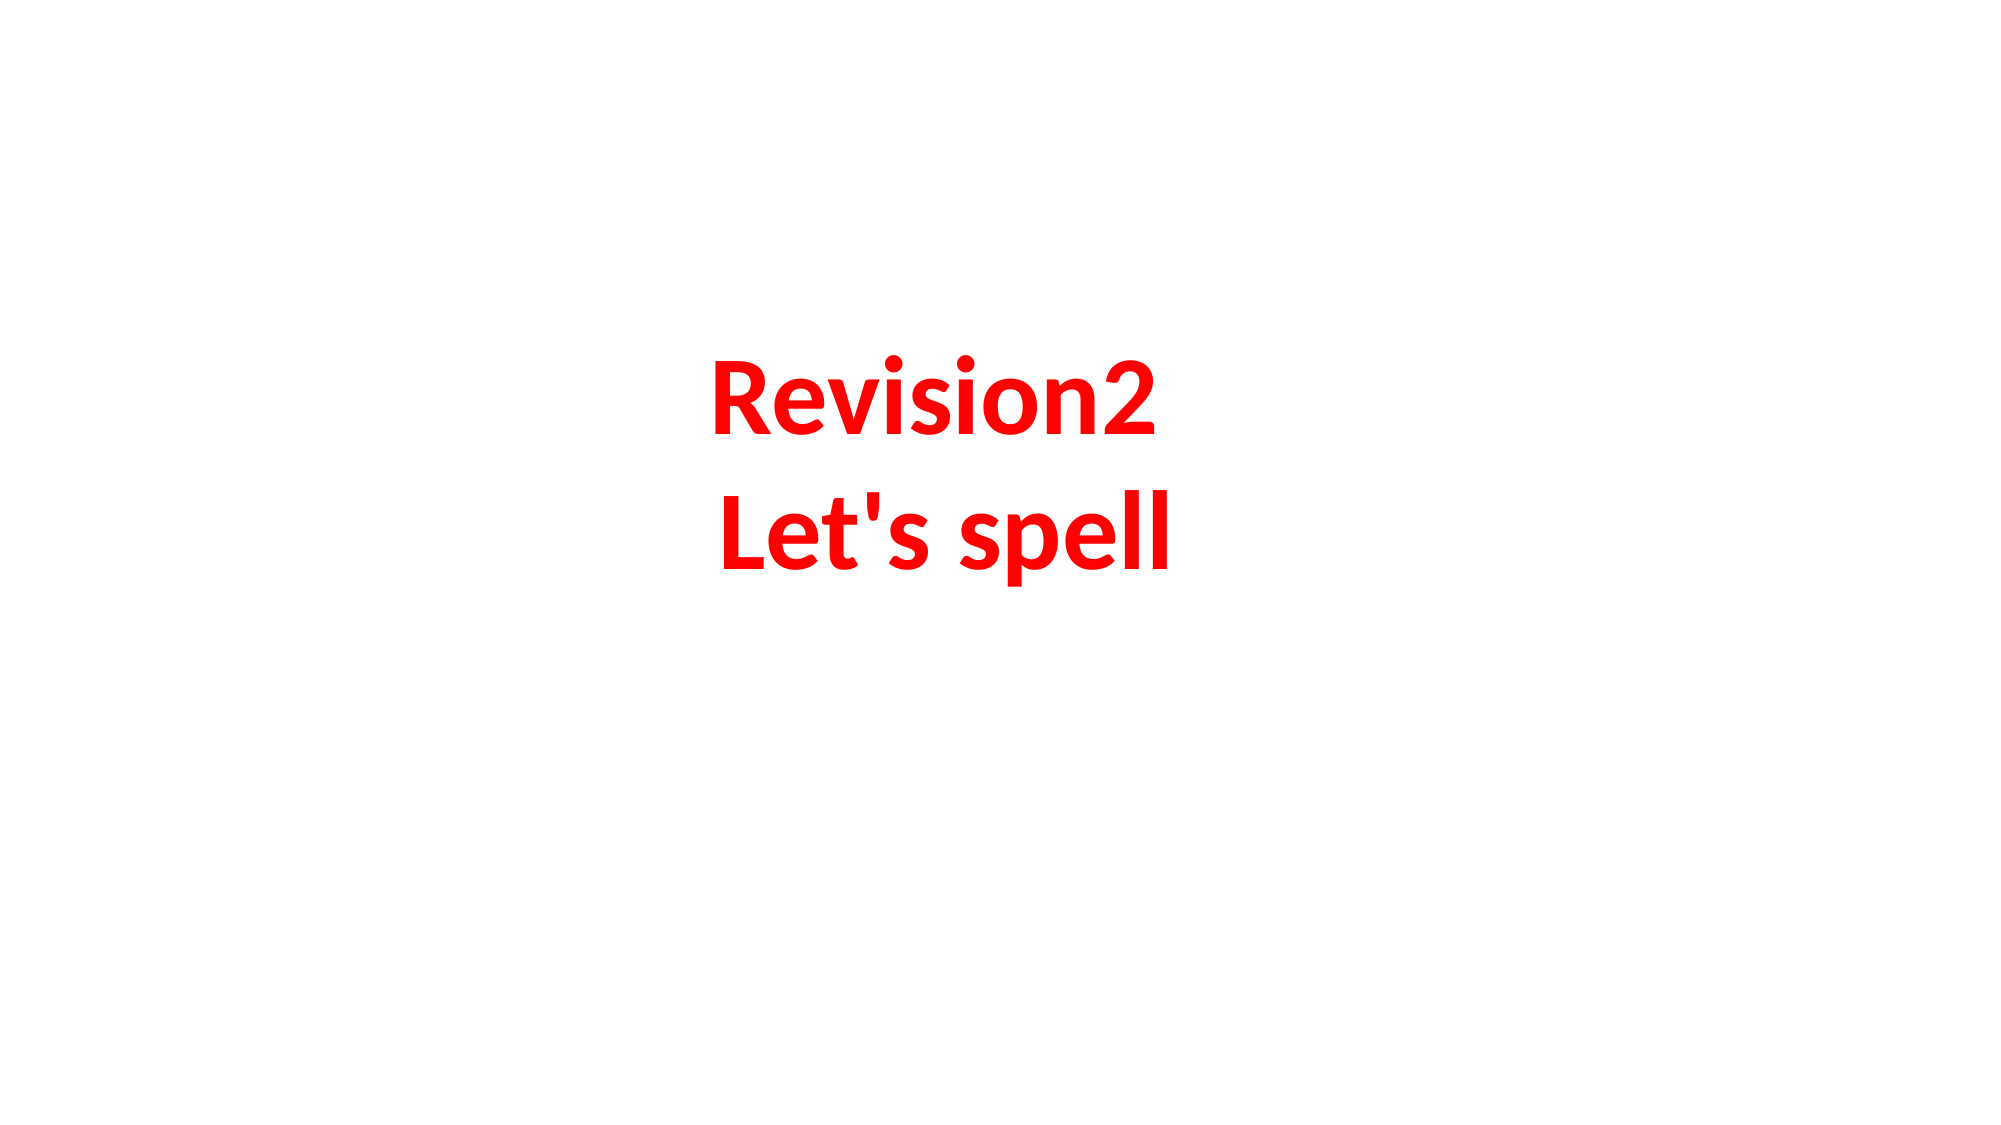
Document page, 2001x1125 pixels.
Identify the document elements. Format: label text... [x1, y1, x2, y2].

text_box Revision2 Let's spell [633, 314, 1260, 600]
